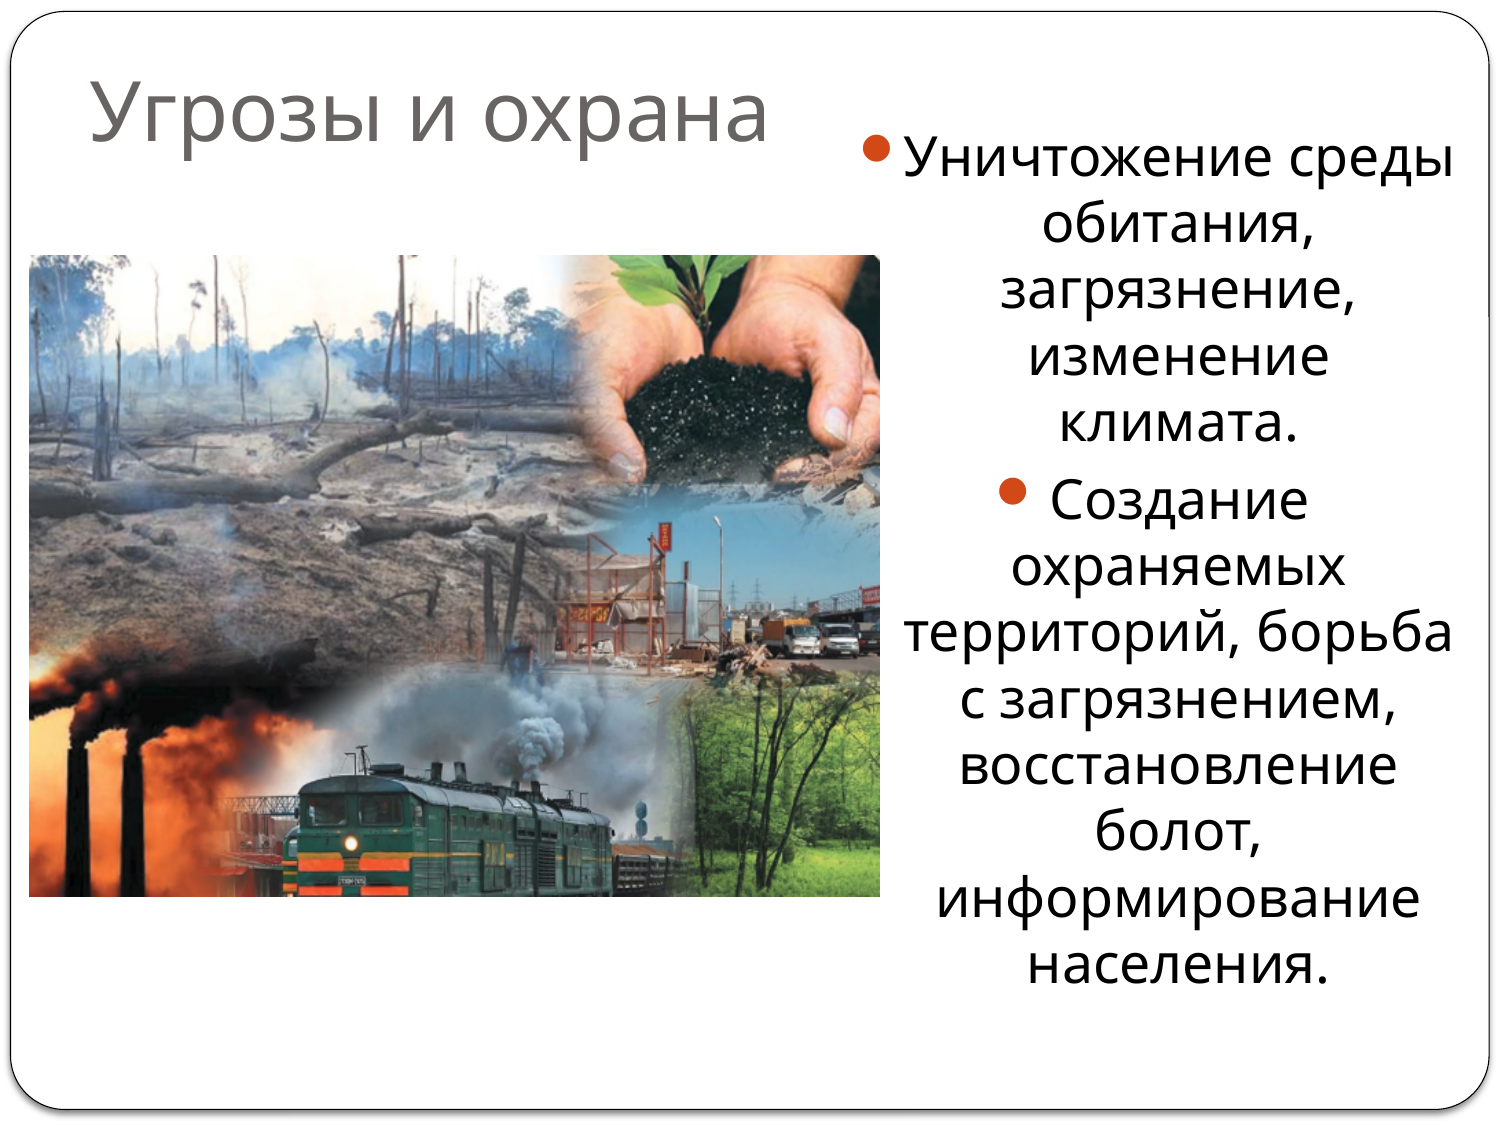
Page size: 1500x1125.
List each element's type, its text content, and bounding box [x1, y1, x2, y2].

list Уничтожение среды обитания, загрязнение, изменение климата. Создание охраняемых территорий, борьба с загрязнением, восстановление болот, информирование населения. [844, 113, 1471, 1071]
picture [29, 255, 881, 897]
title Угрозы и охрана [53, 0, 1329, 173]
